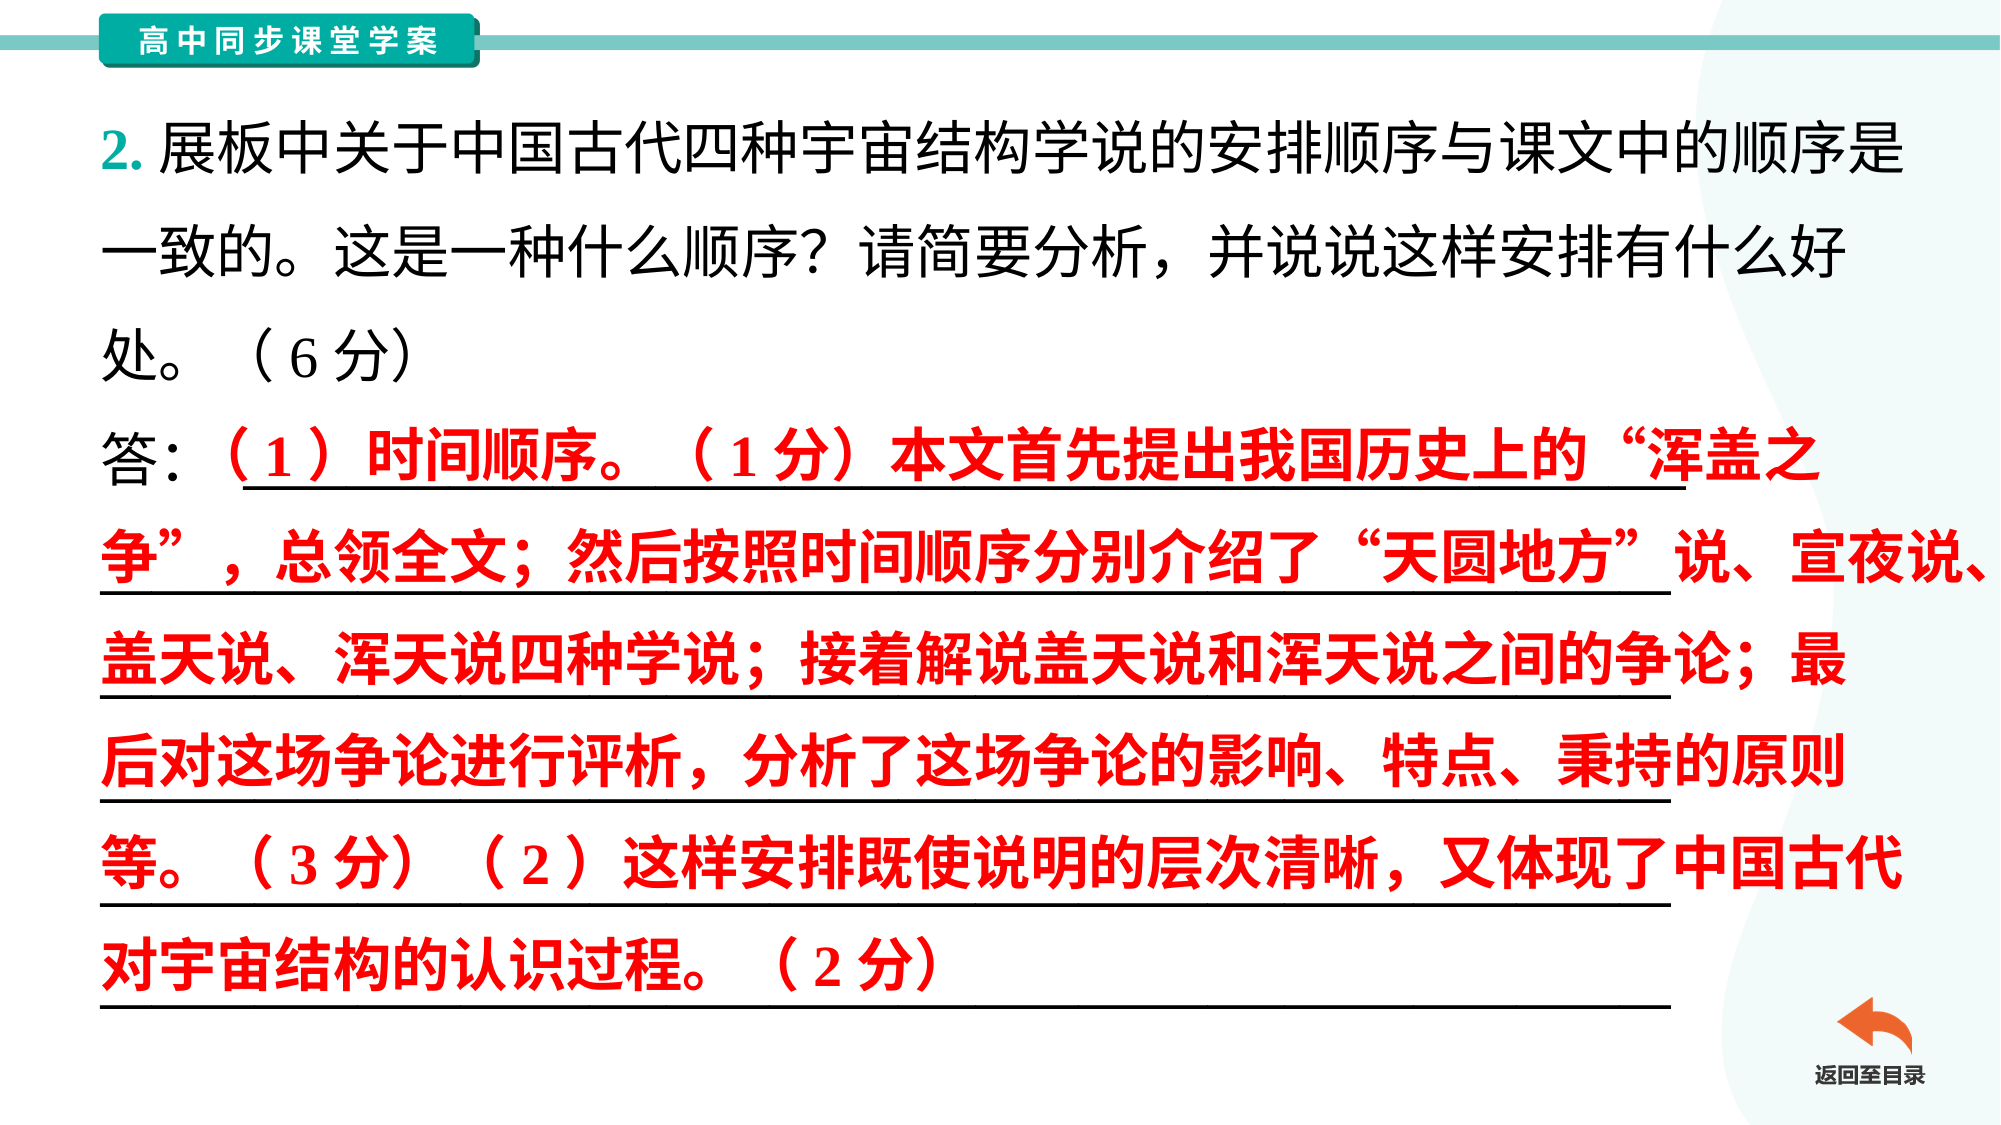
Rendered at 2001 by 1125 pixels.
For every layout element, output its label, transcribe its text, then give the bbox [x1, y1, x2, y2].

text_box 2.展板中关于中国古代四种宇宙结构学说的安排顺序与课文中的顺序是 一致的。这是一种什么顺序？请简要分析，并说说这样安排有什么好 处。（6分） 答： ________________________________________________________ _____________________________________________________________ _____________________________________________________________ _____________________________________________________________ _____________________________________________________________ _____________________________________________________________ [100, 76, 1899, 385]
text_box 2.展板中关于中国古代四种宇宙结构学说的安排顺序与课文中的顺序是 一致的。这是一种什么顺序？请简要分析，并说说这样安排有什么好 处。（6分） 答： ________________________________________________________ _____________________________________________________________ _____________________________________________________________ _____________________________________________________________ _____________________________________________________________ _____________________________________________________________ [100, 987, 1899, 997]
text_box （1）时间顺序。（1分）本文首先提出我国历史上的“浑盖之 争”，总领全文；然后按照时间顺序分别介绍了“天圆地方”说、宣夜说、 盖天说、浑天说四种学说；接着解说盖天说和浑天说之间的争论；最 后对这场争论进行评析，分析了这场争论的影响、特点、秉持的原则 等。（3分）（2）这样安排既使说明的层次清晰，又体现了中国古代 对宇宙结构的认识过程。（2分） [100, 385, 1899, 987]
picture [0, 0, 2000, 1125]
